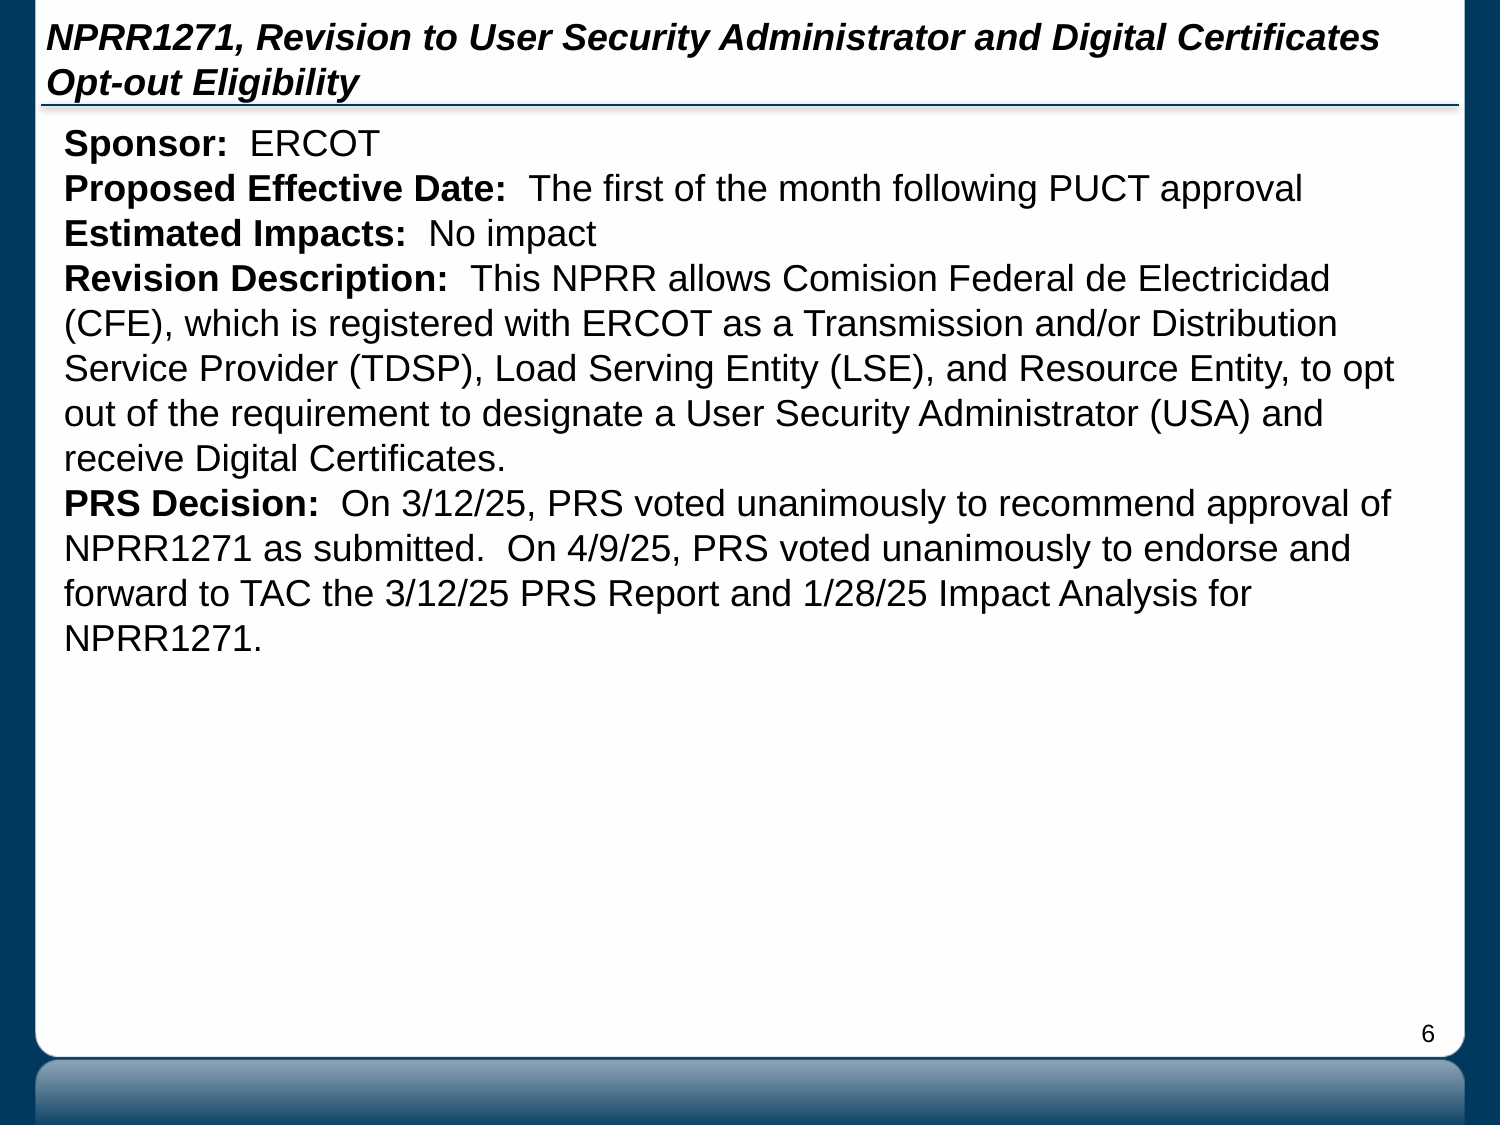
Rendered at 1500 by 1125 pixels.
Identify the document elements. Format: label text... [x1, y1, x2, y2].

text_box Sponsor: ERCOT Proposed Effective Date: The first of the month following PUCT approval Estimated Impacts: No impact Revision Description: This NPRR allows Comision Federal de Electricidad (CFE), which is registered with ERCOT as a Transmission and/or Distribution Service Provider (TDSP), Load Serving Entity (LSE), and Resource Entity, to opt out of the requirement to designate a User Security Administrator (USA) and receive Digital Certificates. PRS Decision: On 3/12/25, PRS voted unanimously to recommend approval of NPRR1271 as submitted. On 4/9/25, PRS voted unanimously to endorse and forward to TAC the 3/12/25 PRS Report and 1/28/25 Impact Analysis for NPRR1271. [11, 111, 1444, 666]
title NPRR1271, Revision to User Security Administrator and Digital Certificates Opt-out Eligibility [31, 20, 1464, 97]
picture [35, 0, 1465, 1125]
